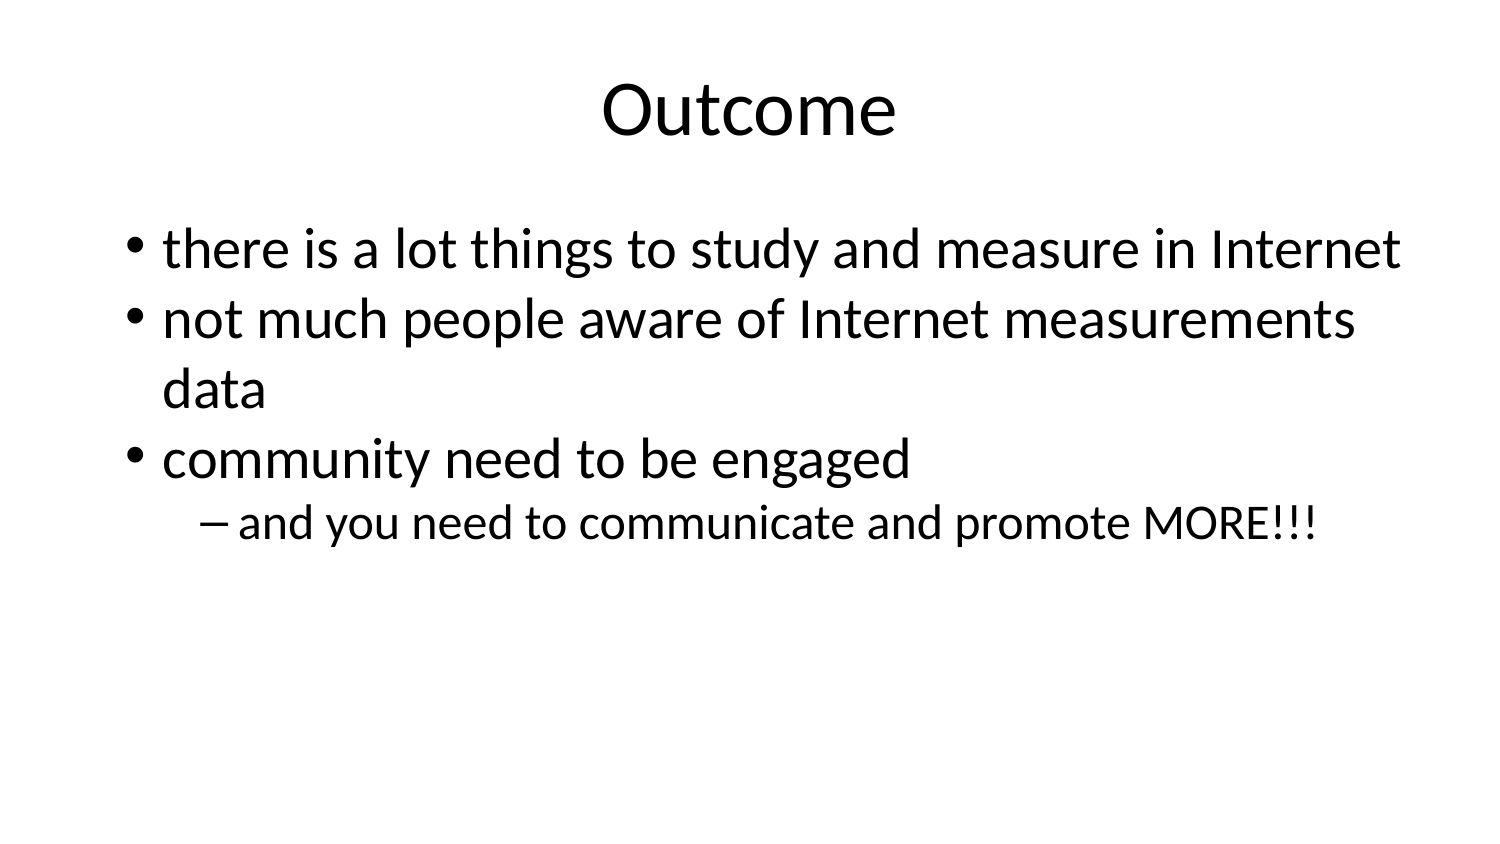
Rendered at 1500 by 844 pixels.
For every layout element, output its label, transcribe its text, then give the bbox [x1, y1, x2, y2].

list there is a lot things to study and measure in Internet not much people aware of Internet measurements data community need to be engaged and you need to communicate and promote MORE!!! [75, 196, 1425, 754]
title Outcome [75, 33, 1425, 175]
